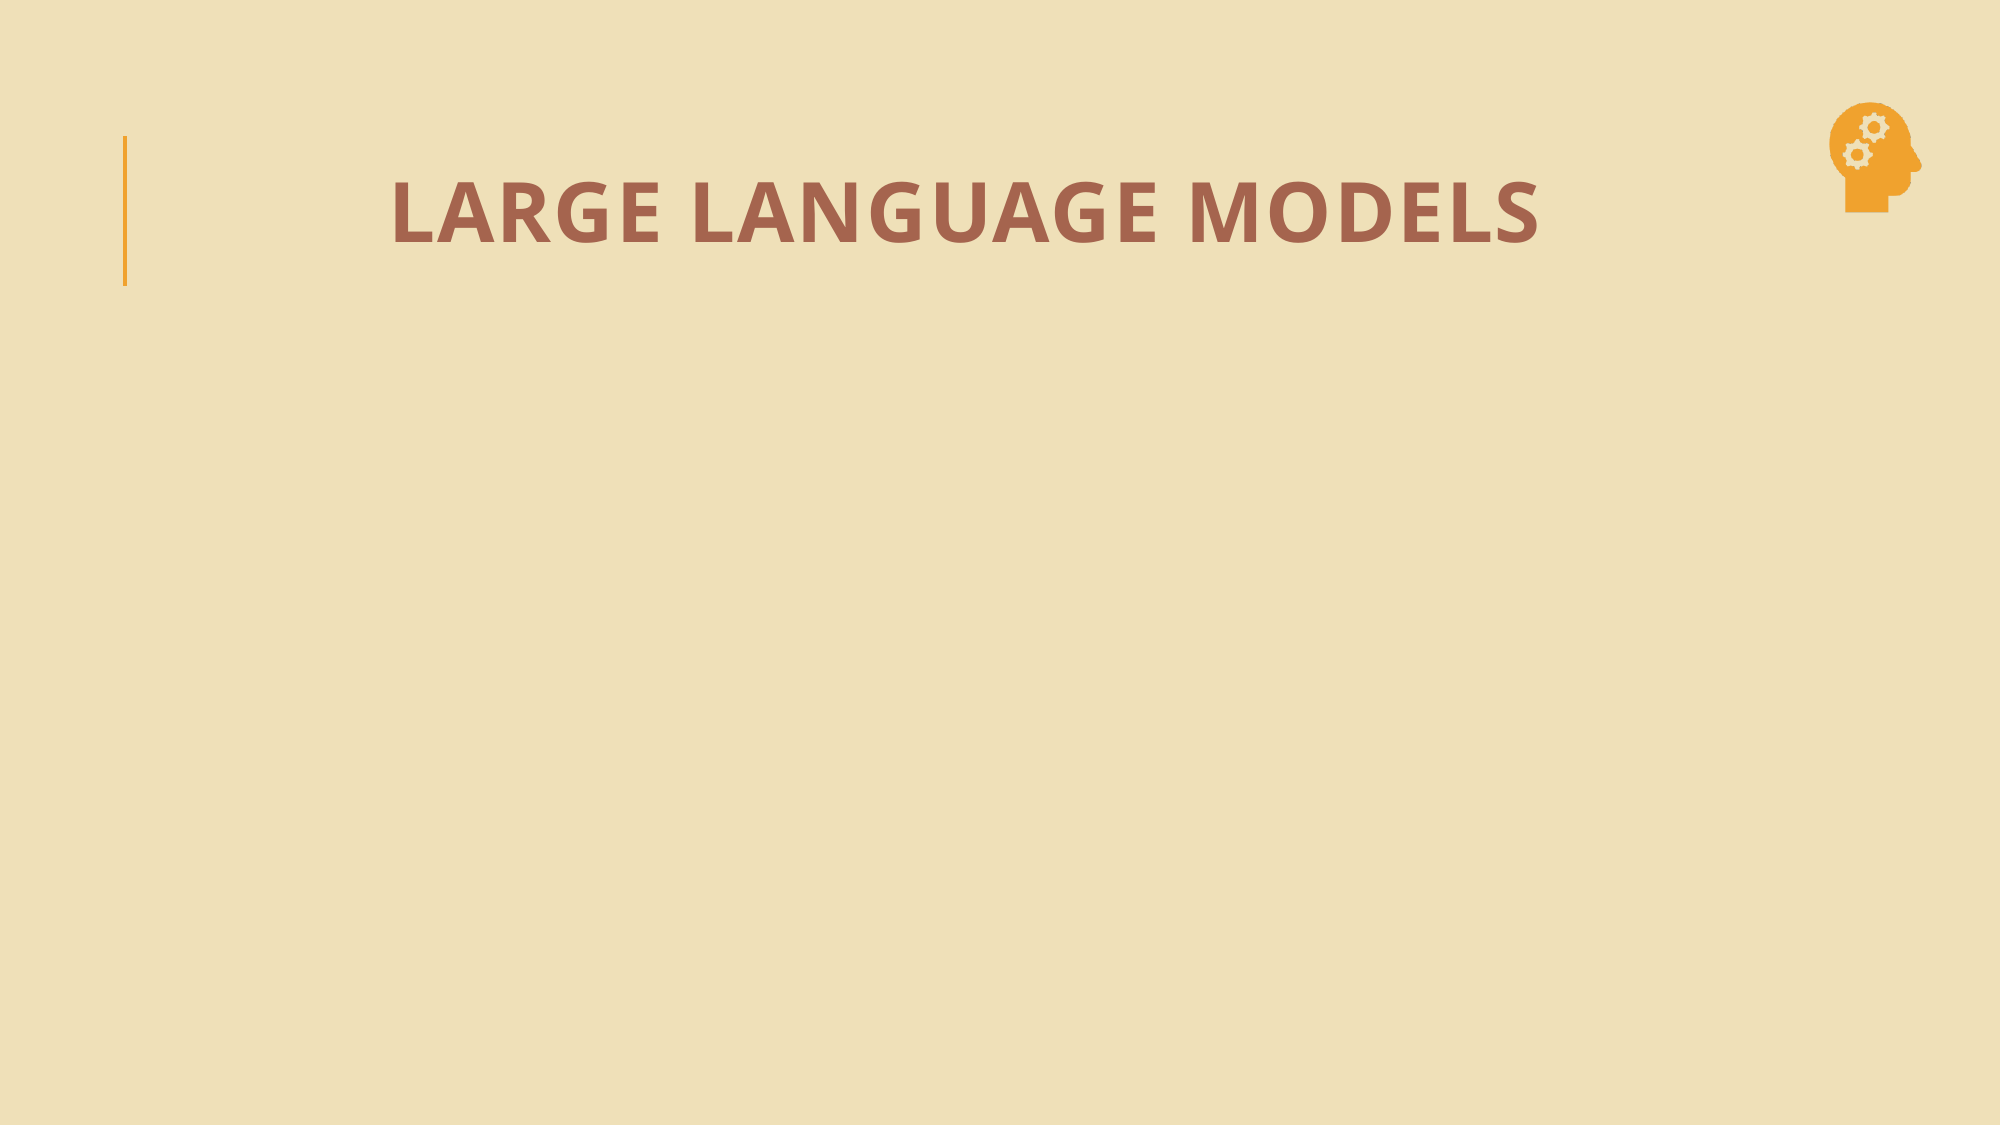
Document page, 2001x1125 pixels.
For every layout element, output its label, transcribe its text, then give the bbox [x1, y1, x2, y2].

picture [1811, 95, 1939, 224]
title Large language models [168, 96, 1763, 342]
